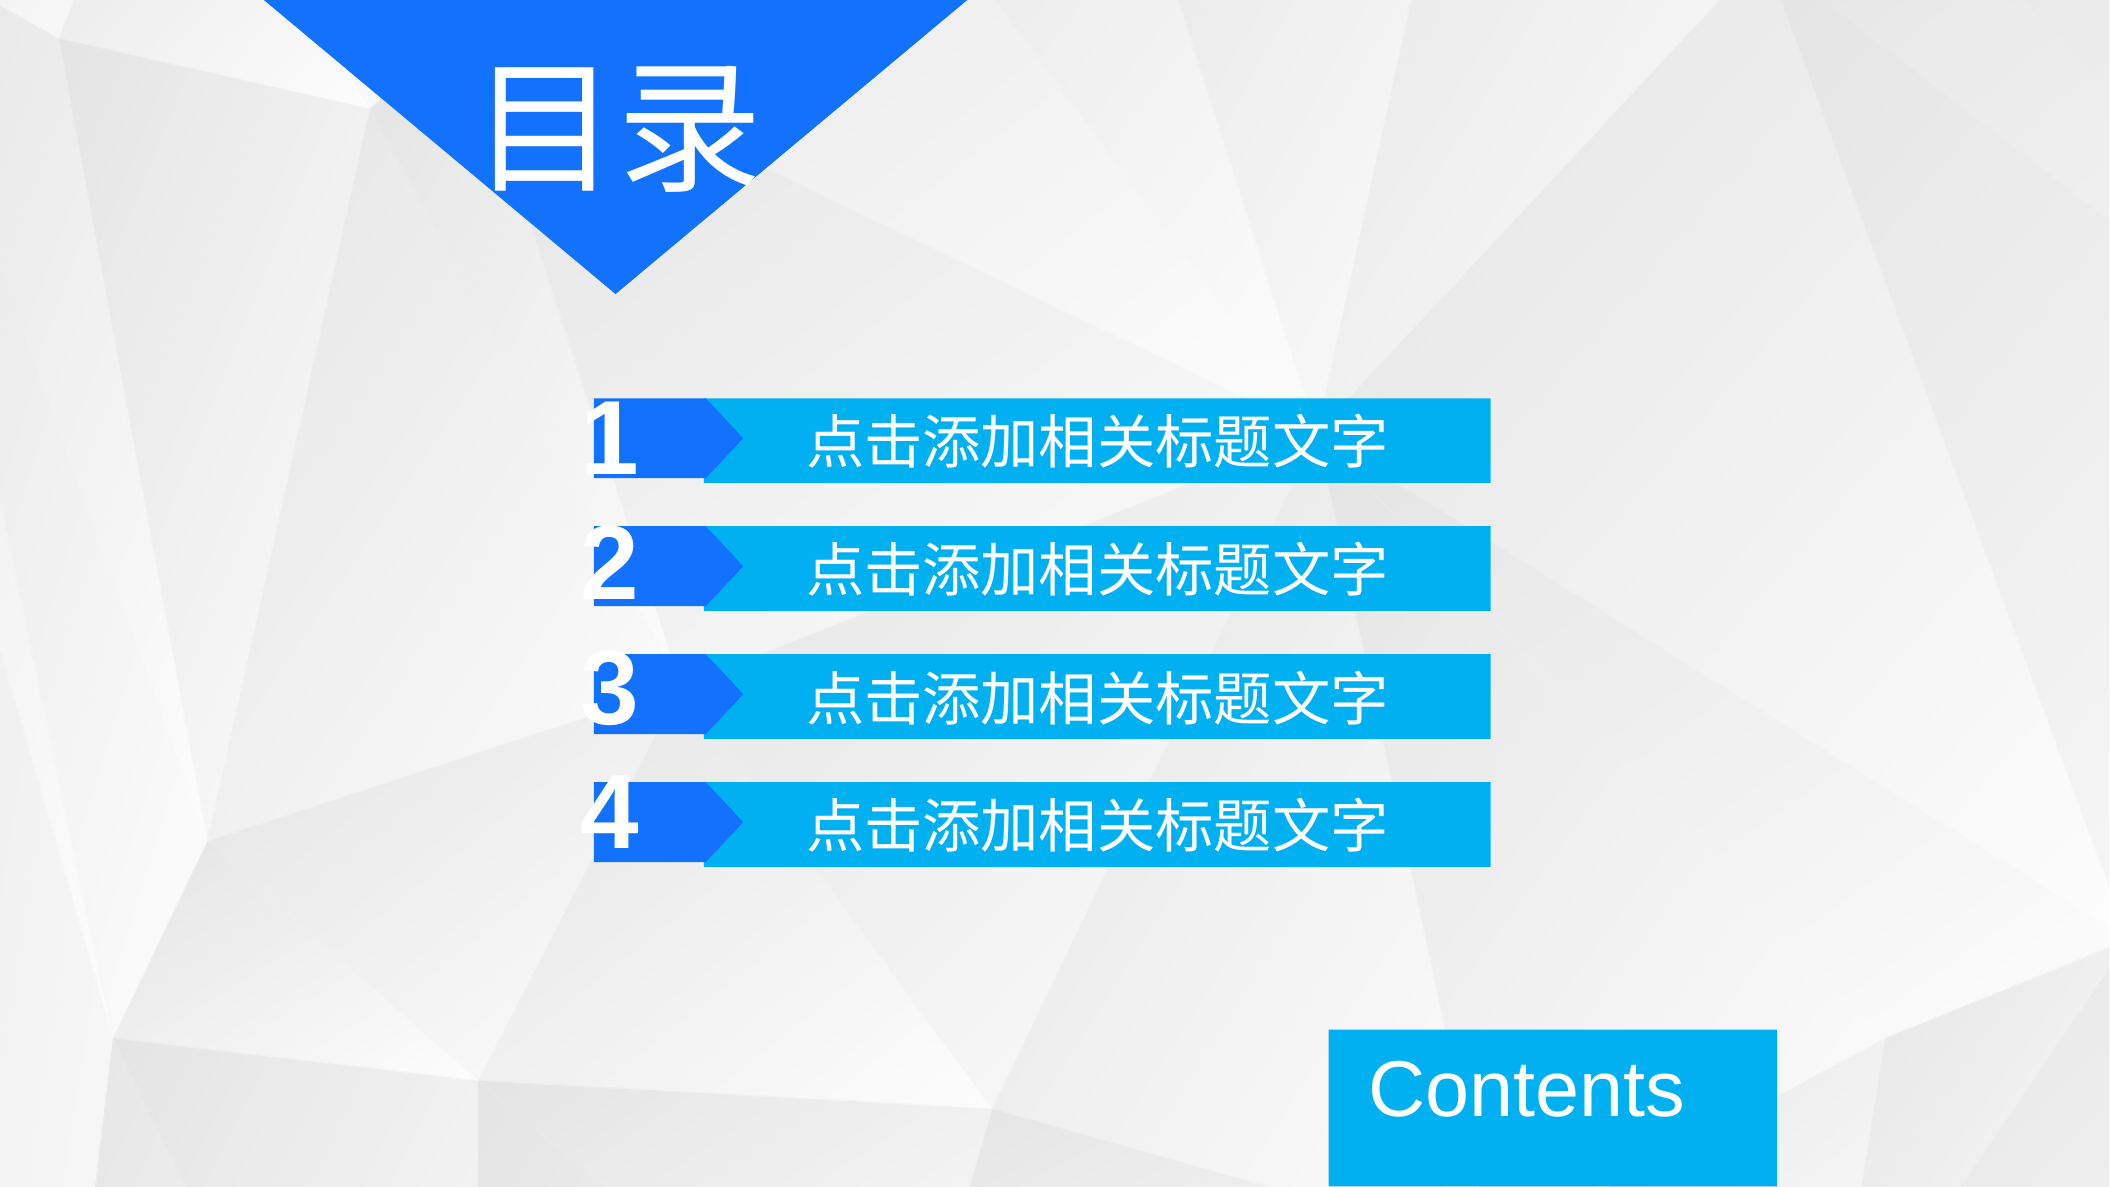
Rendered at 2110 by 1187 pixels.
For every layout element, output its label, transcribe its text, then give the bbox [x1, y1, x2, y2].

text_box 1 [566, 362, 655, 486]
text_box [655, 526, 744, 607]
text_box Contents [1353, 1029, 1750, 1140]
text_box 点击添加相关标题文字 [703, 654, 1491, 739]
text_box 4 [566, 735, 655, 878]
text_box 点击添加相关标题文字 [703, 526, 1491, 611]
text_box [655, 398, 744, 479]
text_box [655, 782, 744, 863]
text_box [1328, 1029, 1778, 1187]
picture [0, 0, 2110, 1187]
text_box 点击添加相关标题文字 [703, 782, 1491, 867]
text_box 目录 [457, 27, 778, 217]
text_box [523, 217, 708, 295]
text_box [263, 0, 968, 162]
text_box 2 [566, 486, 655, 611]
text_box 点击添加相关标题文字 [703, 398, 1491, 483]
text_box 3 [566, 611, 655, 735]
text_box [655, 654, 744, 735]
